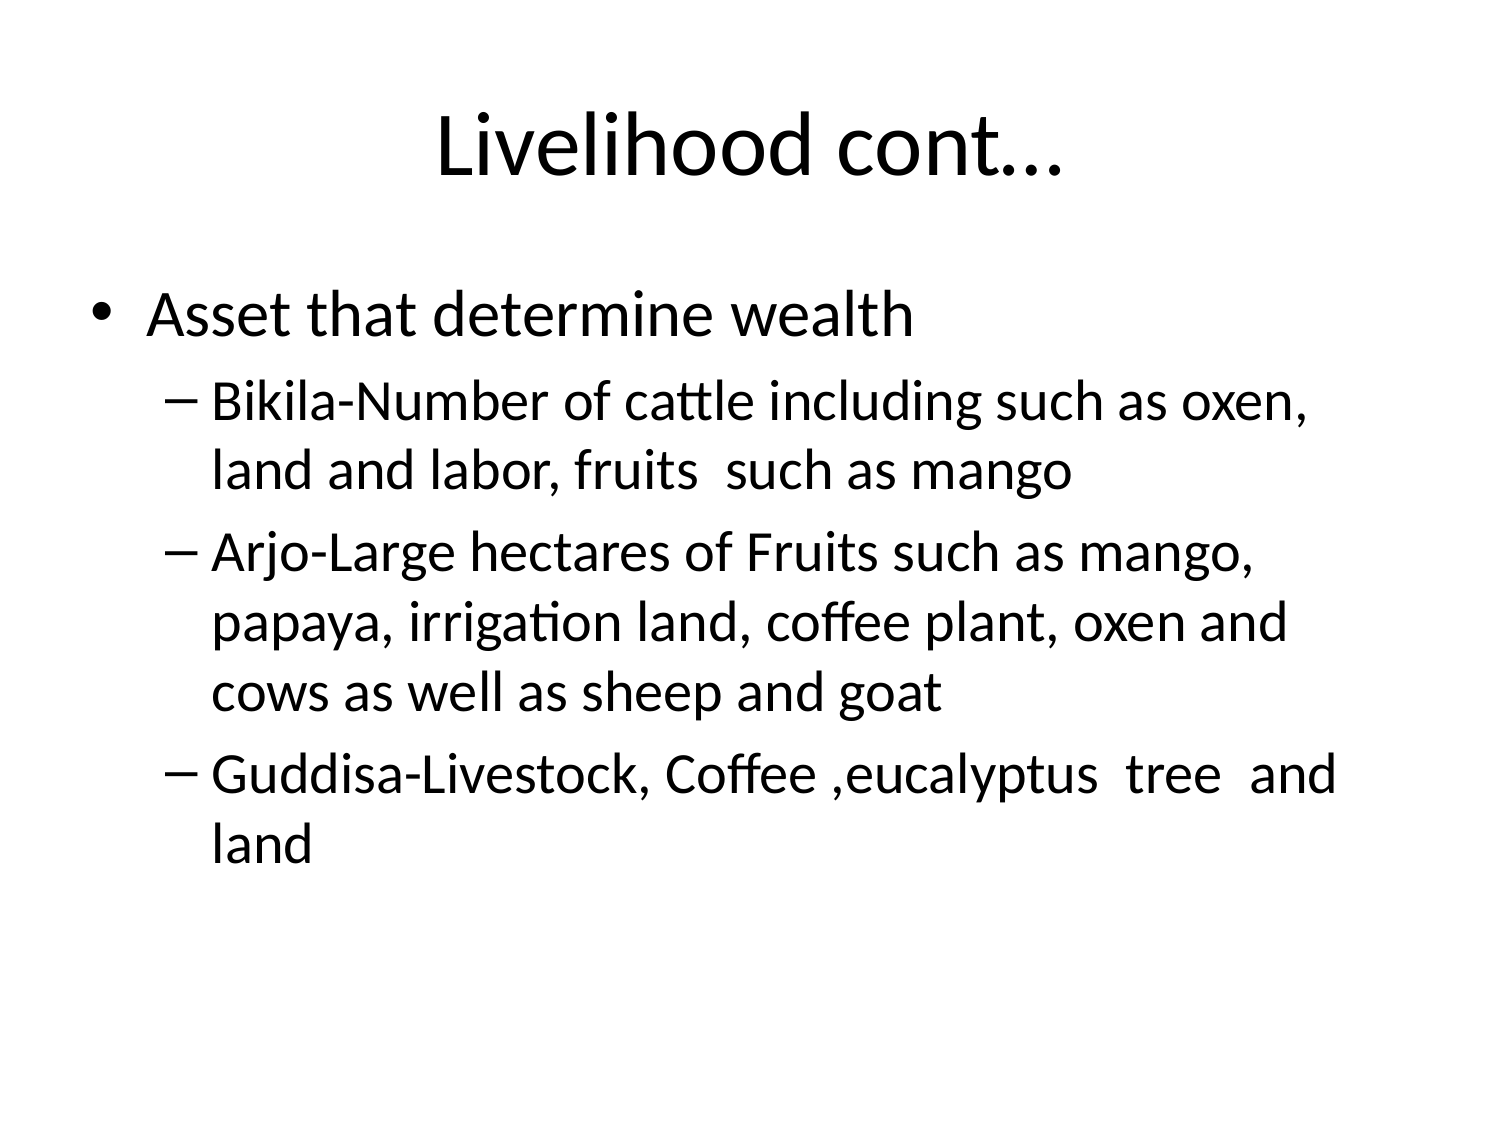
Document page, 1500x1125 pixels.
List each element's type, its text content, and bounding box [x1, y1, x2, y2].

list Asset that determine wealth Bikila-Number of cattle including such as oxen, land and labor, fruits such as mango Arjo-Large hectares of Fruits such as mango, papaya, irrigation land, coffee plant, oxen and cows as well as sheep and goat Guddisa-Livestock, Coffee ,eucalyptus tree and land [75, 262, 1425, 1005]
title Livelihood cont… [75, 45, 1425, 233]
